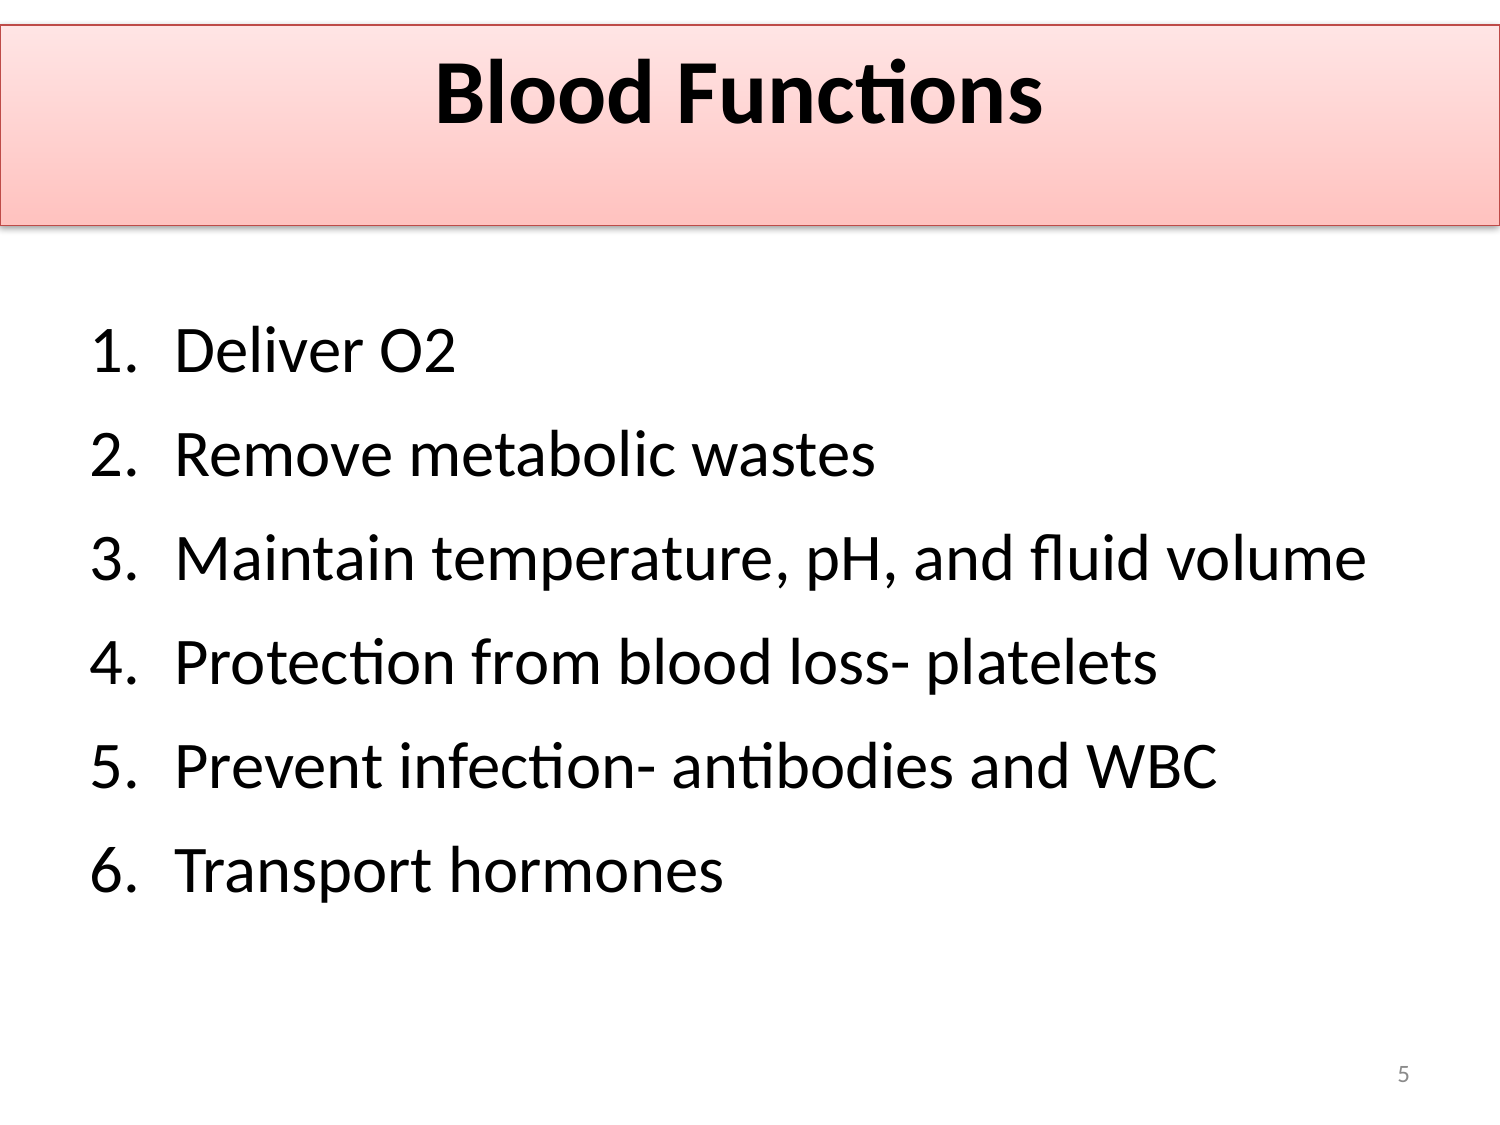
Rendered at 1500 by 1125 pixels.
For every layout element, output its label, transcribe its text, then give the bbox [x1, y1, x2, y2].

slide_number 5 [1074, 1042, 1425, 1103]
text_box Blood Functions [0, 24, 1500, 226]
text_box Deliver O2 Remove metabolic wastes Maintain temperature, pH, and fluid volume Protection from blood loss- platelets Prevent infection- antibodies and WBC Transport hormones [0, 274, 1500, 914]
